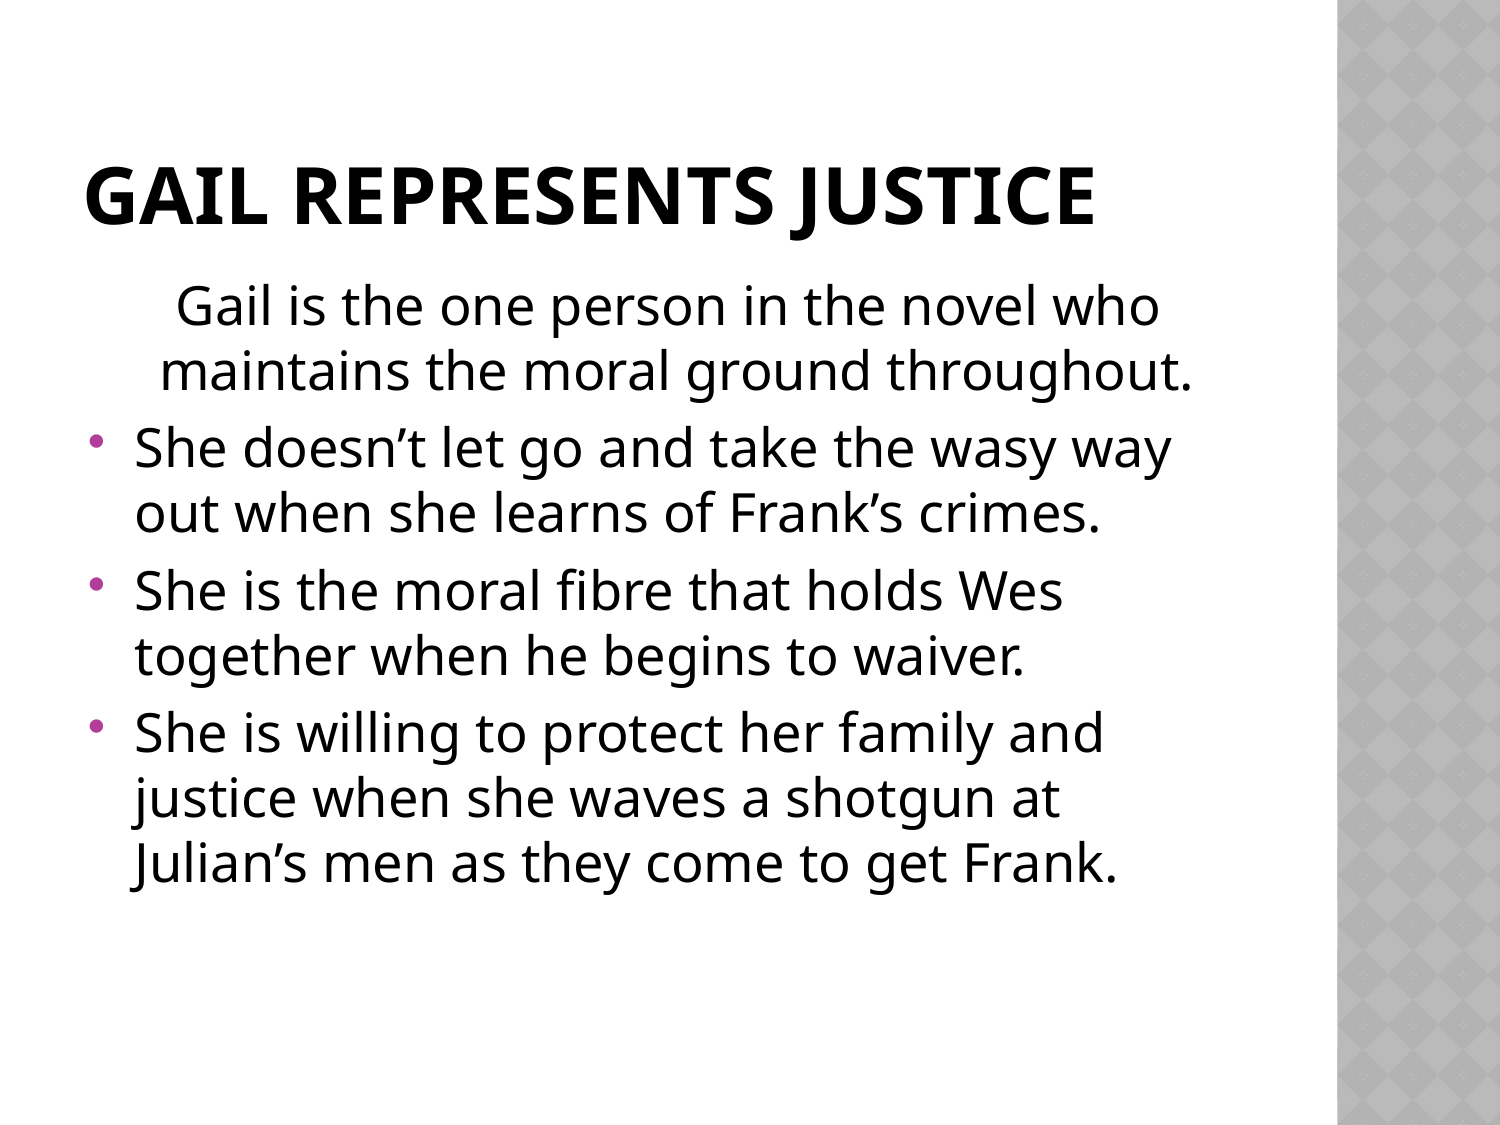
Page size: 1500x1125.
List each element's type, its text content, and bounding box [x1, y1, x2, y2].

title Gail represents justice [75, 52, 1263, 240]
list Gail is the one person in the novel who maintains the moral ground throughout. She doesn’t let go and take the wasy way out when she learns of Frank’s crimes. She is the moral fibre that holds Wes together when he begins to waiver. She is willing to protect her family and justice when she waves a shotgun at Julian’s men as they come to get Frank. [75, 264, 1263, 1059]
